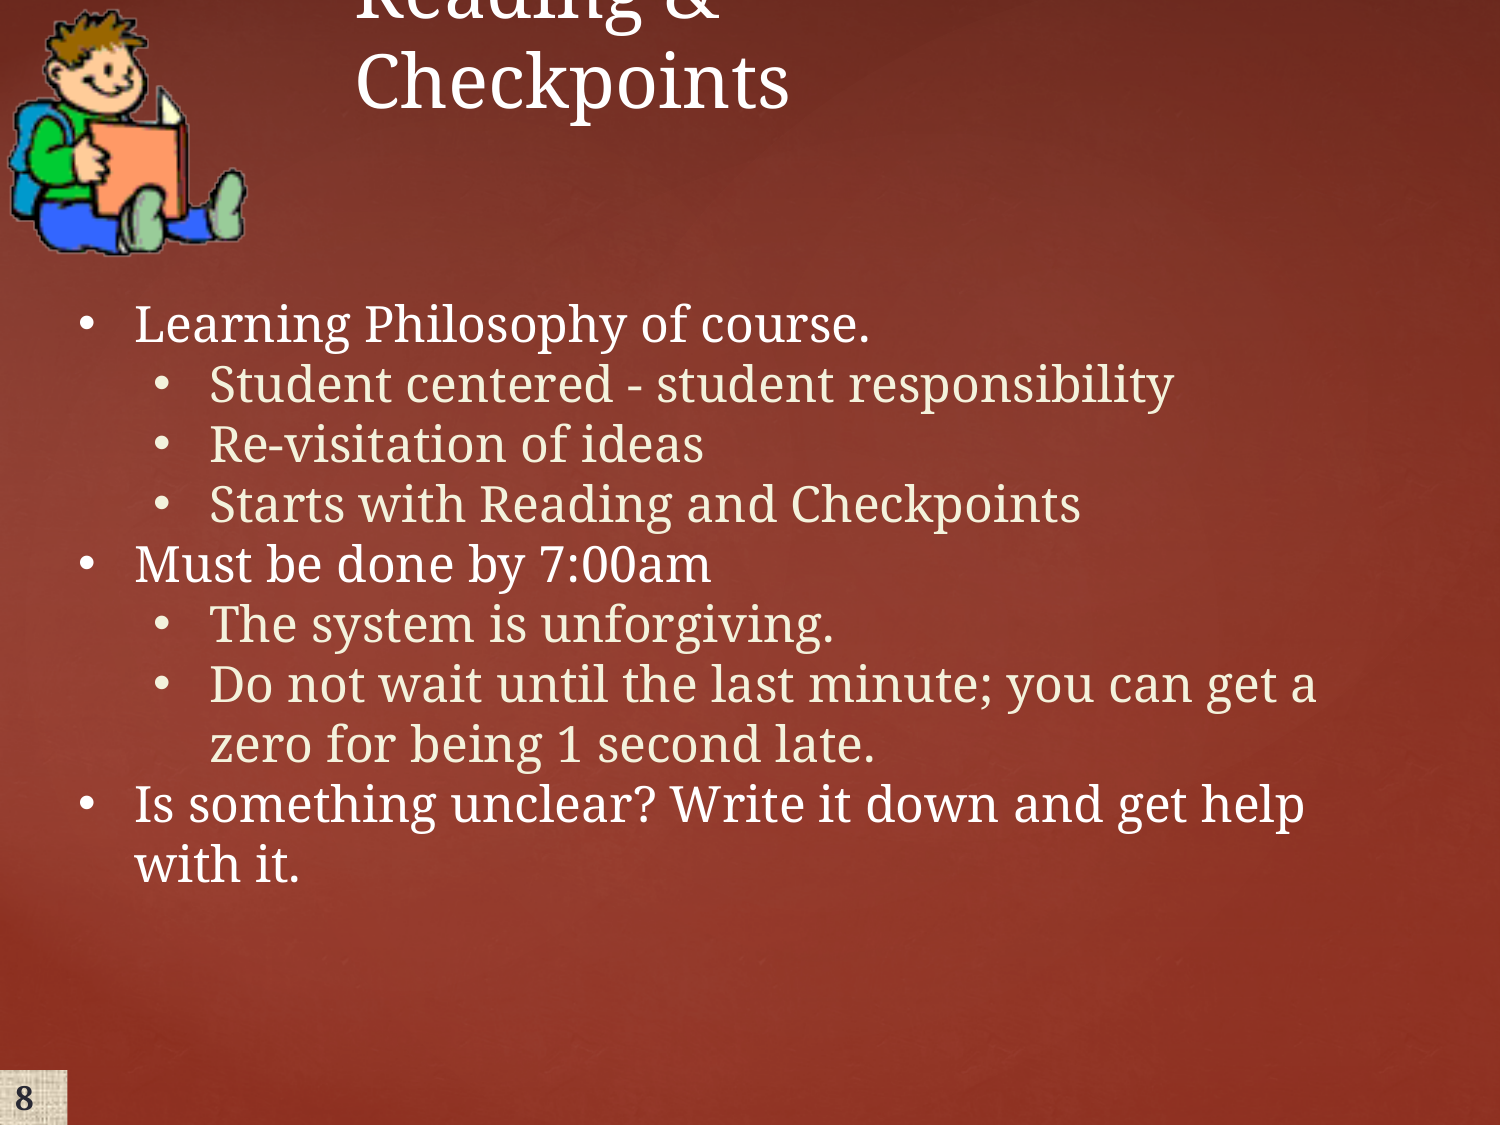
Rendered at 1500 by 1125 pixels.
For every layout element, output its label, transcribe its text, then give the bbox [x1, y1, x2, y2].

picture [0, 0, 255, 263]
title Reading & Checkpoints [339, 37, 1159, 132]
text_box 8 [0, 1070, 68, 1125]
text_box Learning Philosophy of course. Student centered - student responsibility Re-visitation of ideas Starts with Reading and Checkpoints Must be done by 7:00am The system is unforgiving. Do not wait until the last minute; you can get a zero for being 1 second late. Is something unclear? Write it down and get help with it. [63, 337, 1436, 900]
